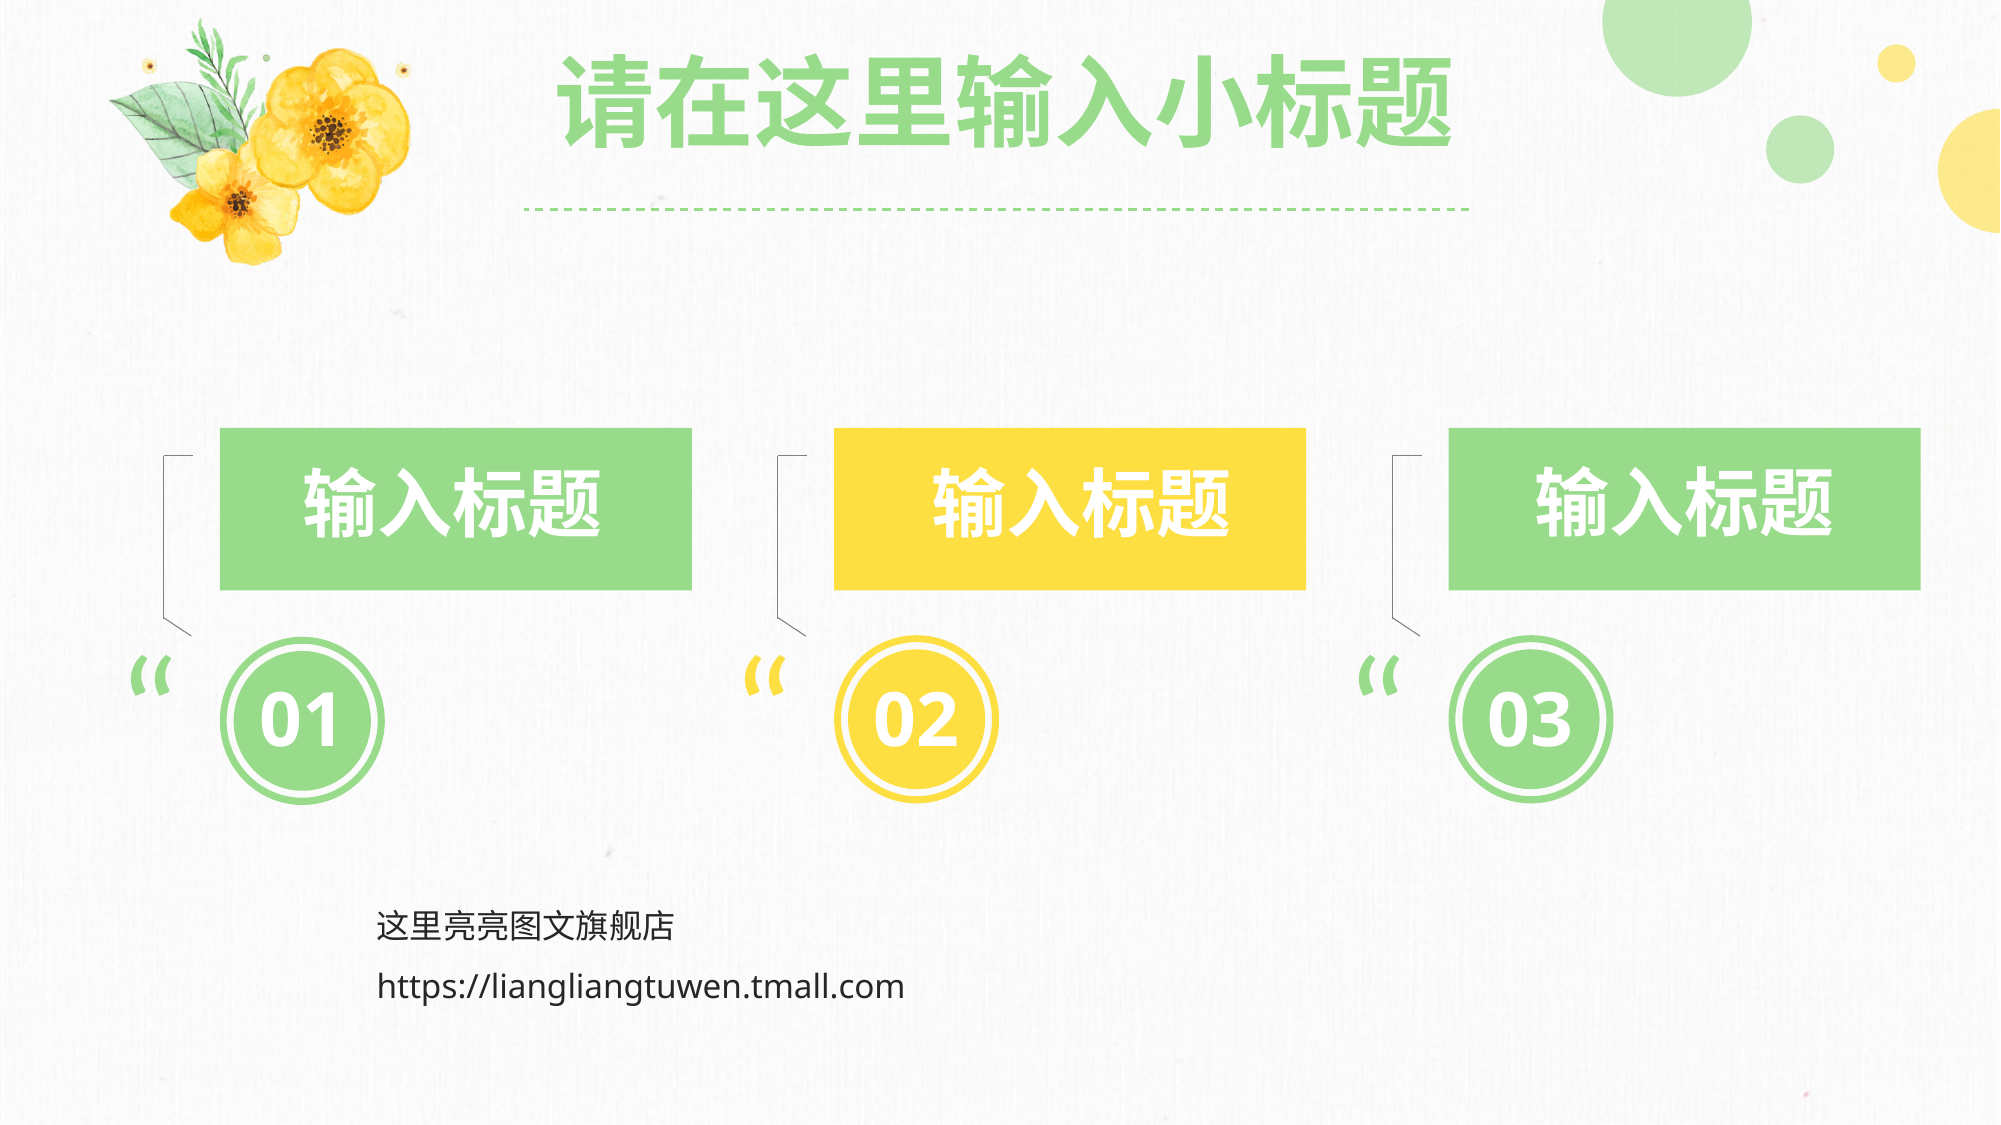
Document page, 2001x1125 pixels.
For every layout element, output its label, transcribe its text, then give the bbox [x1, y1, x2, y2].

text_box [1765, 114, 1836, 185]
text_box [1936, 107, 2000, 235]
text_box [219, 636, 385, 805]
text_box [57, 455, 240, 804]
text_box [834, 427, 1307, 591]
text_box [834, 635, 1000, 804]
picture [0, 0, 2001, 1125]
text_box [1876, 43, 1917, 84]
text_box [1286, 455, 1469, 804]
text_box [1601, 0, 1753, 98]
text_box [219, 427, 692, 591]
text_box 这里亮亮图文旗舰店 https://liangliangtuwen.tmall.com [361, 877, 1713, 1125]
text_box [1448, 635, 1614, 804]
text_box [671, 455, 854, 804]
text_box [1448, 427, 1921, 591]
text_box 请在这里输入小标题 [539, 31, 1470, 167]
